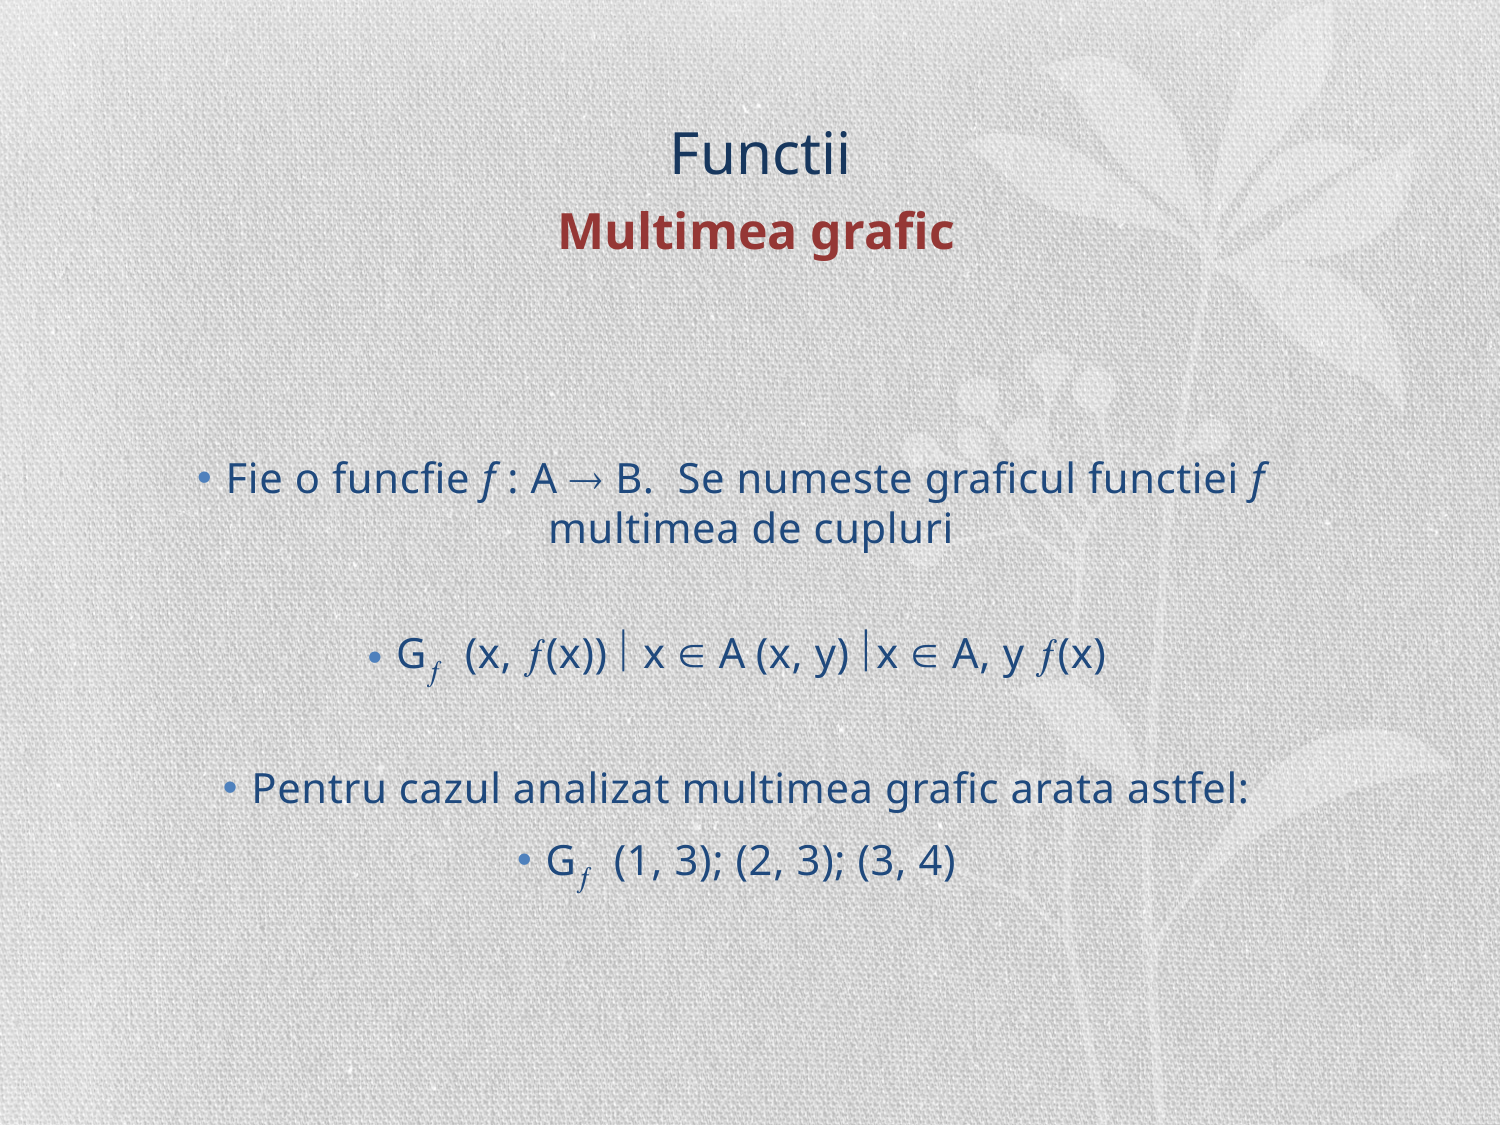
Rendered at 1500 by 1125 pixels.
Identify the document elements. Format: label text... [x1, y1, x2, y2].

title Multimea grafic [542, 160, 980, 268]
text_box Functii [655, 108, 866, 194]
